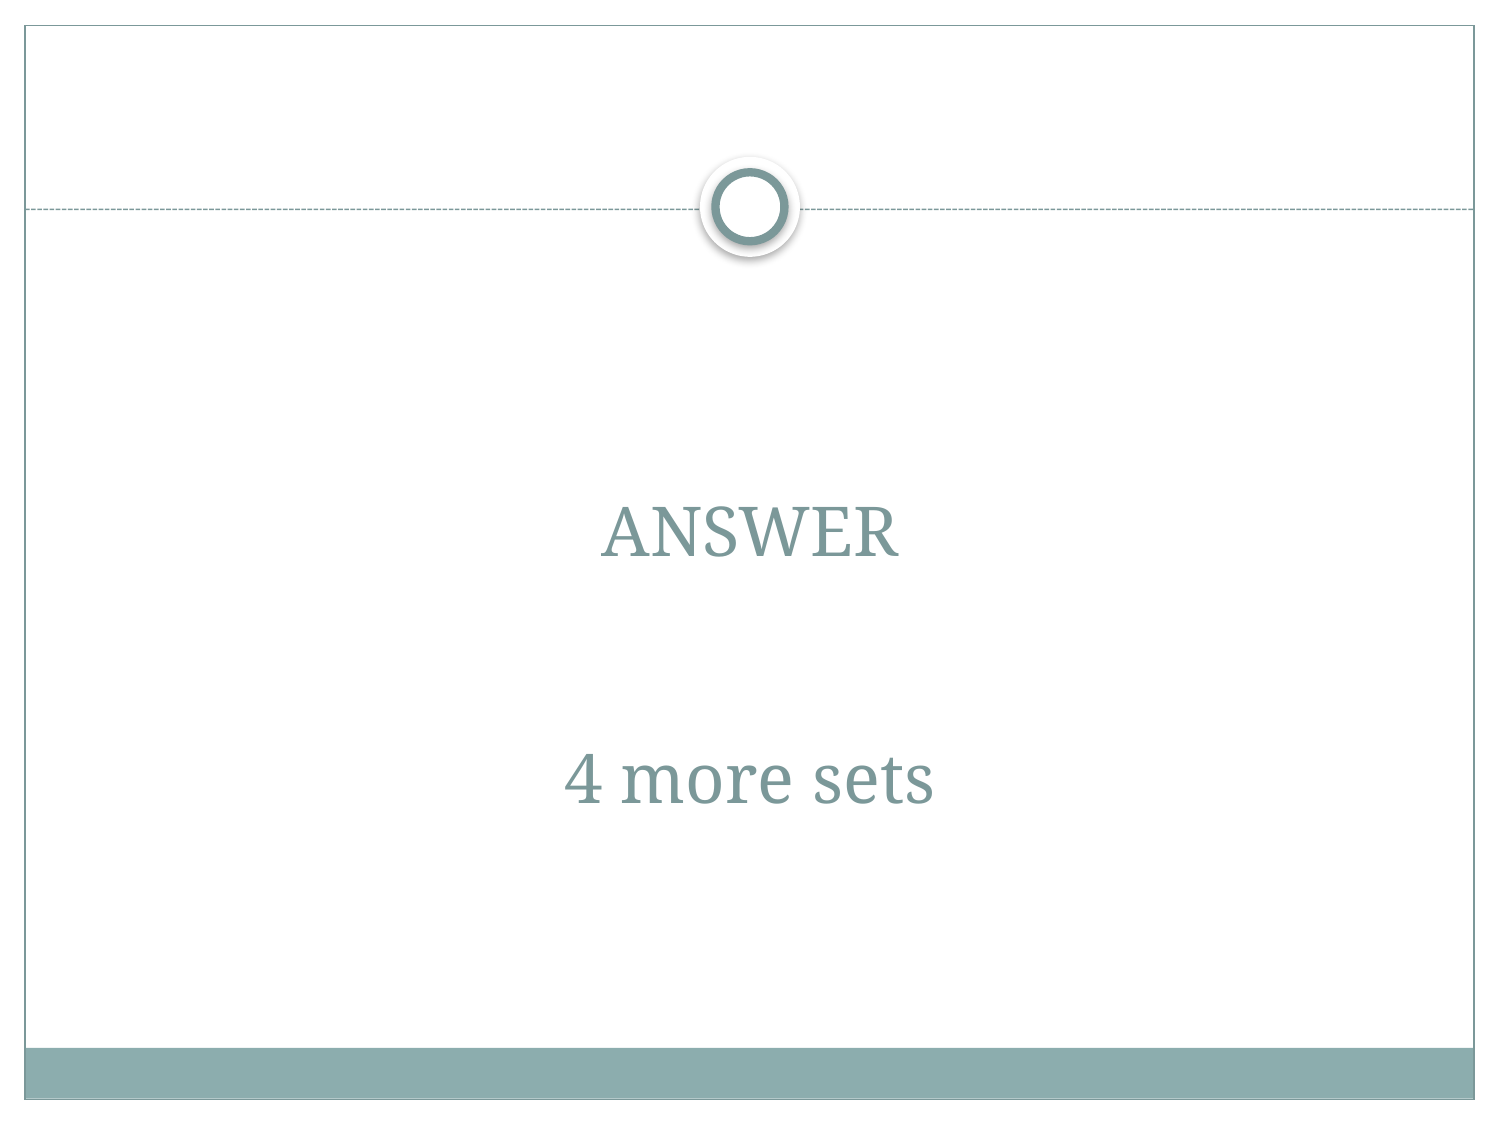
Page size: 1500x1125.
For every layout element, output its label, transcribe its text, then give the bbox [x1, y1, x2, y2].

title ANSWER 4 more sets [75, 45, 1425, 825]
